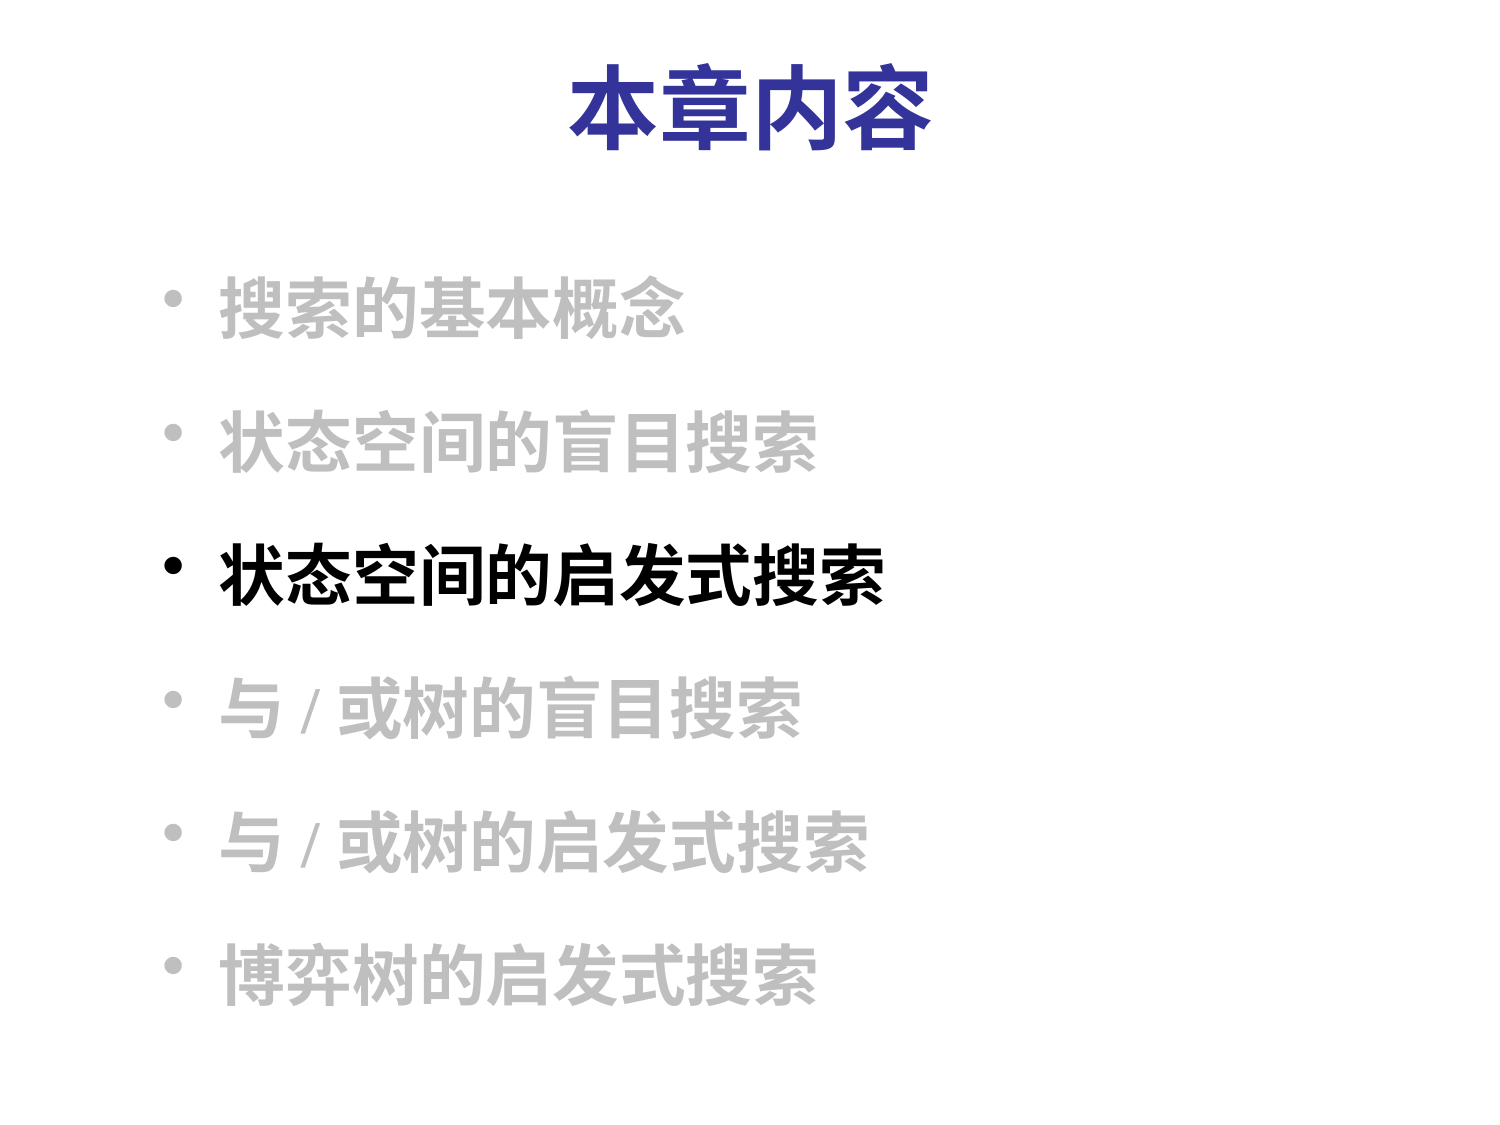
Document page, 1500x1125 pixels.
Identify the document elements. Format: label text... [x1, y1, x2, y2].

title 本章内容 [77, 31, 1425, 181]
list 搜索的基本概念 状态空间的盲目搜索 状态空间的启发式搜索 与/或树的盲目搜索 与/或树的启发式搜索 博弈树的启发式搜索 [147, 243, 1425, 1094]
